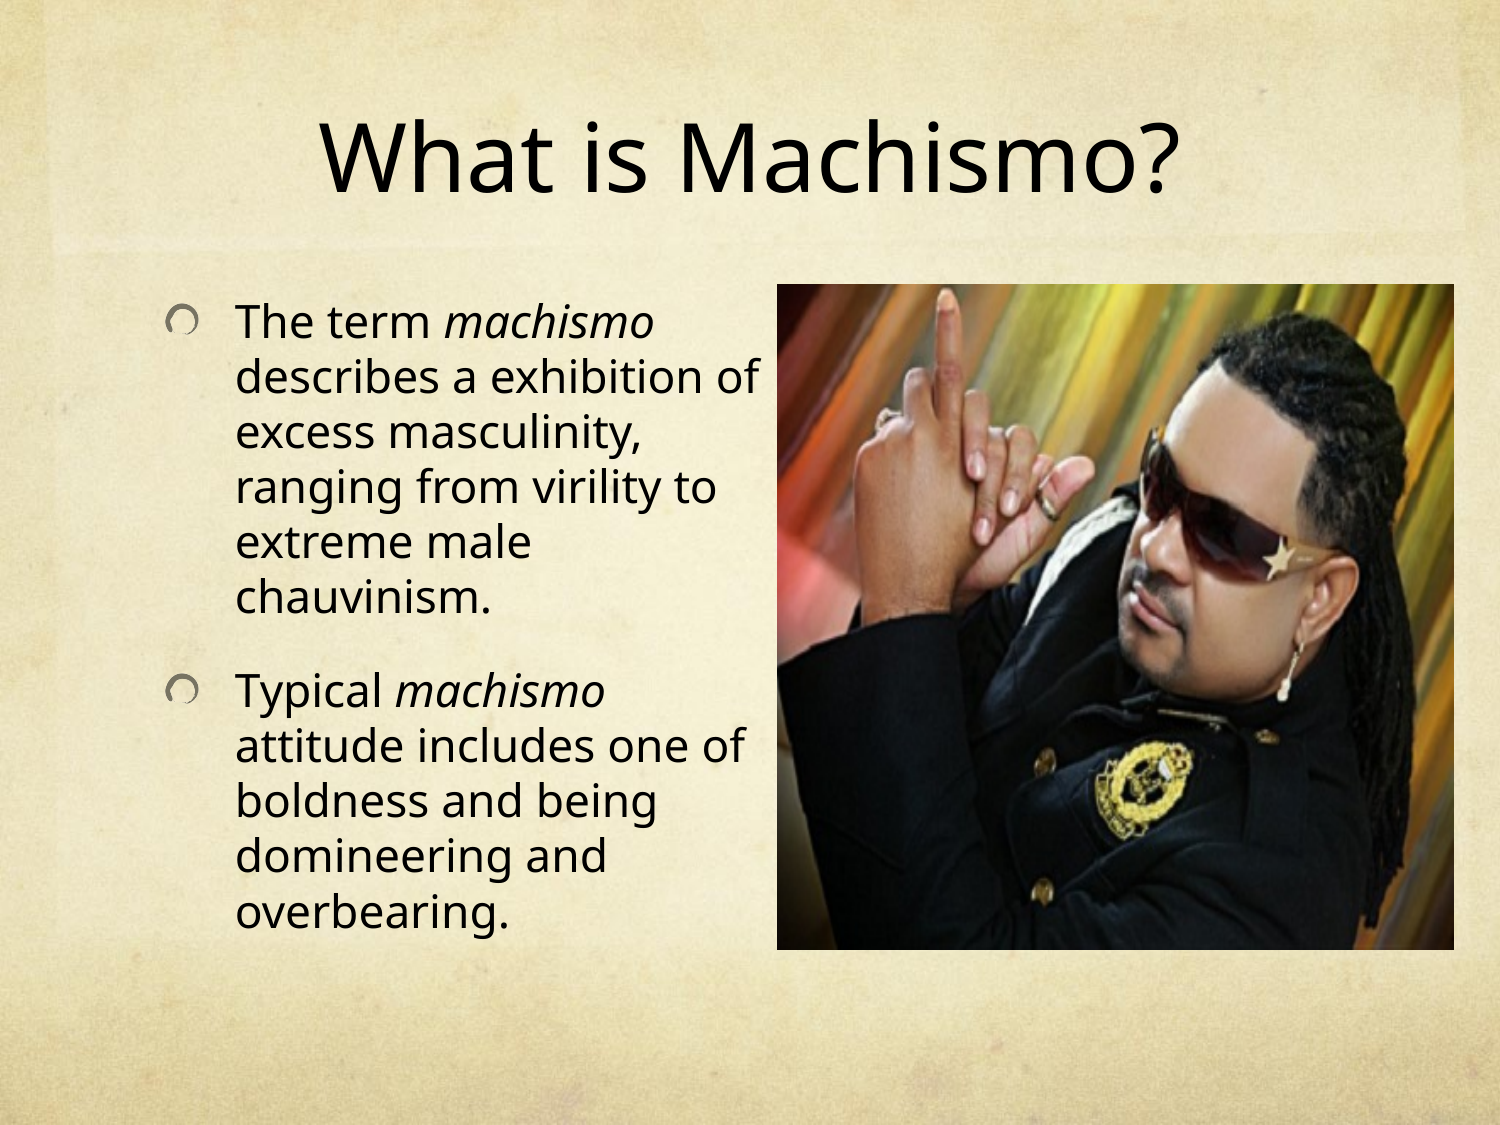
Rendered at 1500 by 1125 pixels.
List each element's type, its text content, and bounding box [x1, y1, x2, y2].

picture [0, 0, 1500, 1125]
title What is Machismo? [150, 82, 1350, 225]
list The term machismo describes a exhibition of excess masculinity, ranging from virility to extreme male chauvinism. Typical machismo attitude includes one of boldness and being domineering and overbearing. [150, 284, 768, 950]
